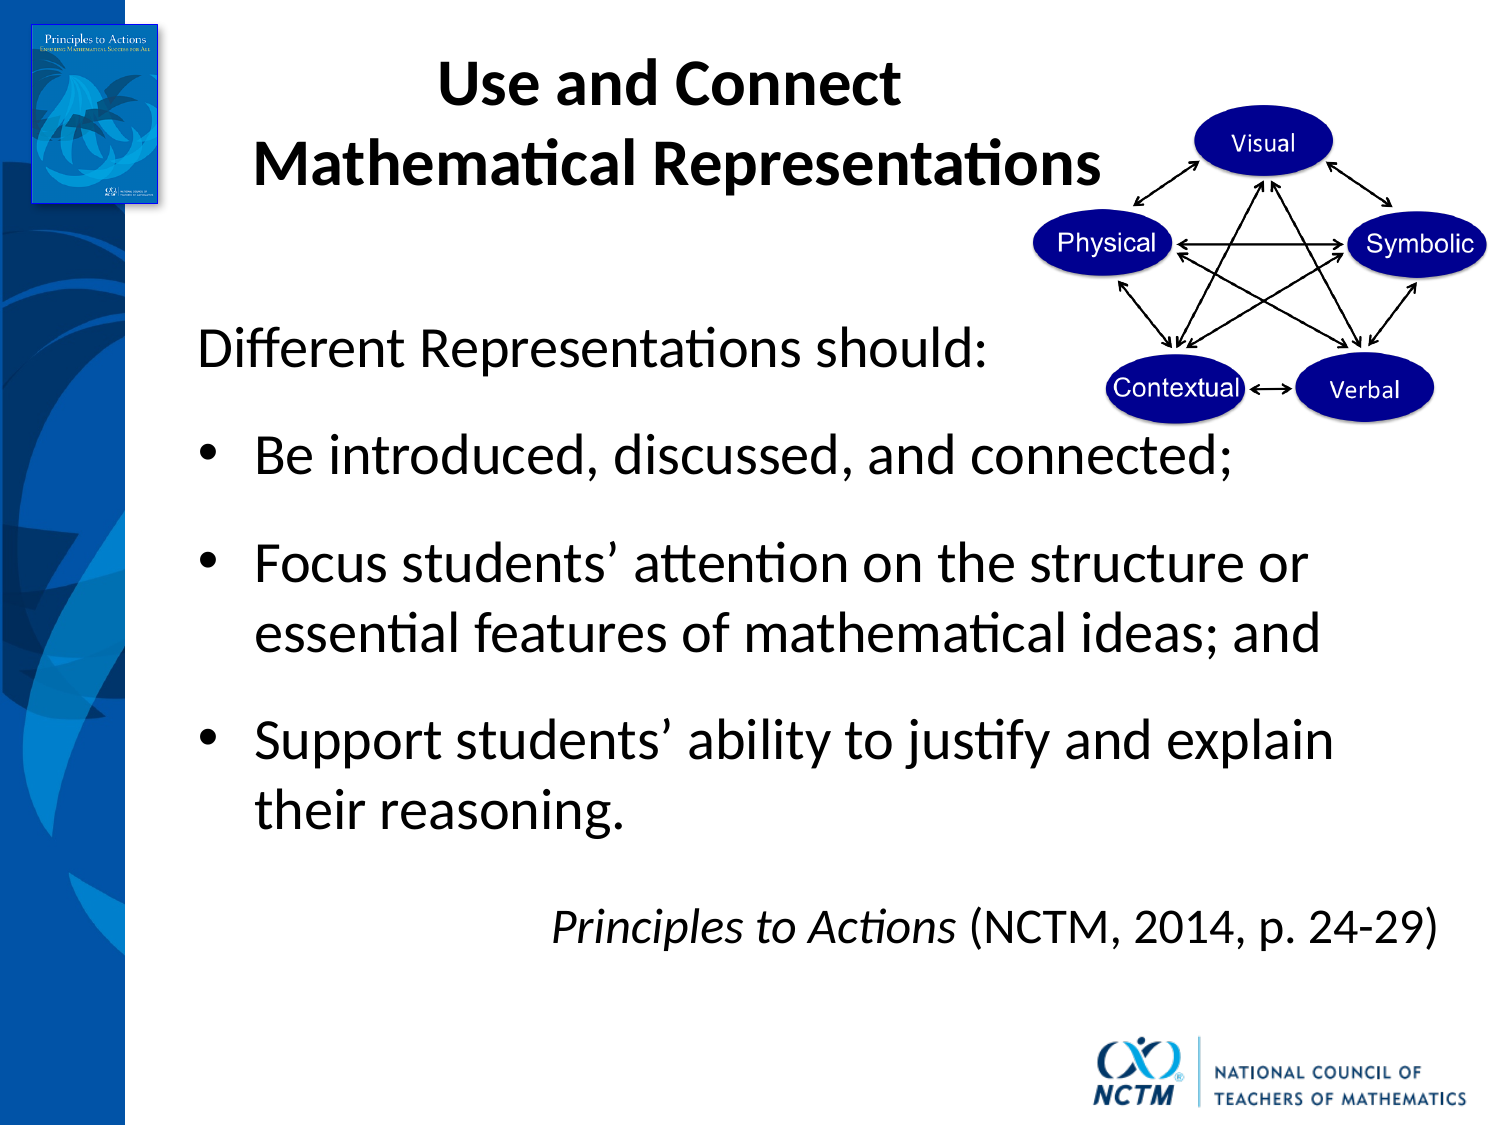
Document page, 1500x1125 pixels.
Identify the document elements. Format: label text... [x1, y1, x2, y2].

picture [1078, 1017, 1484, 1124]
picture [1029, 103, 1491, 429]
text_box Different Representations should: Be introduced, discussed, and connected; Focus students’ attention on the structure or essential features of mathematical ideas; and Support students’ ability to justify and explain their reasoning. [182, 301, 1379, 922]
text_box Principles to Actions (NCTM, 2014, p. 24-29) [536, 886, 1484, 962]
picture [0, 0, 125, 1125]
text_box Use and Connect Mathematical Representations [156, 25, 1199, 213]
picture [32, 25, 156, 203]
